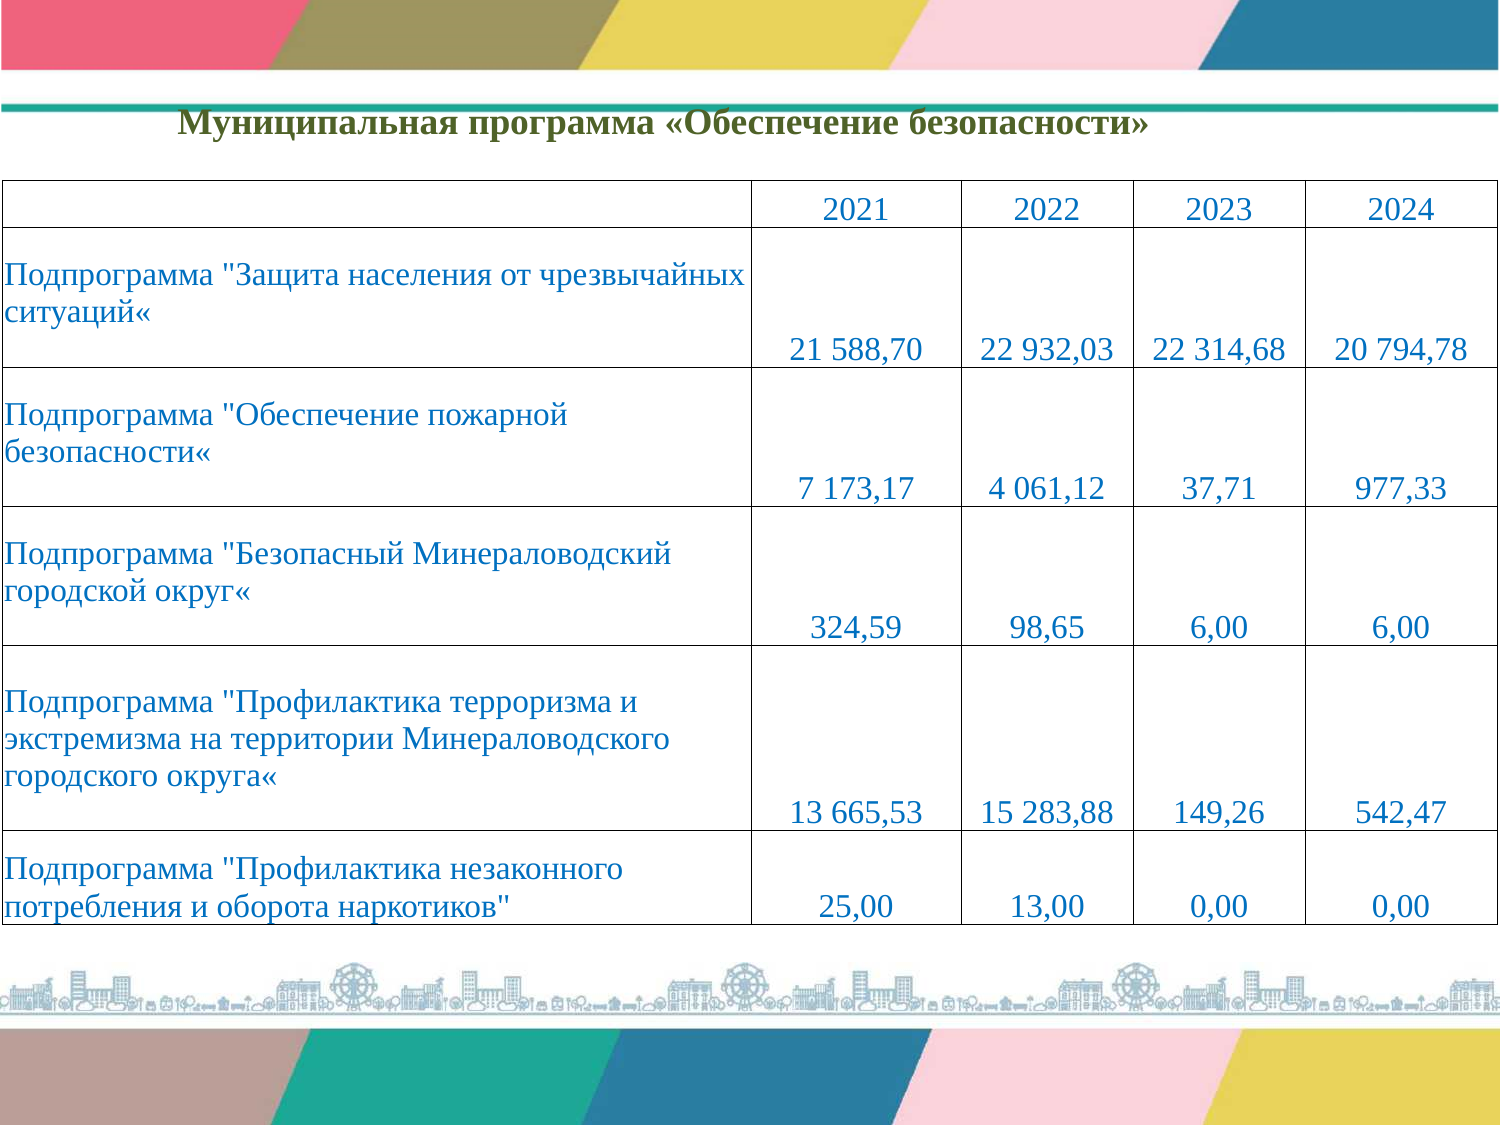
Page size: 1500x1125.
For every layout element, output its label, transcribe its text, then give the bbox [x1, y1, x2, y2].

table_cell Подпрограмма "Защита населения от чрезвычайных ситуаций« [3, 228, 751, 367]
table_cell 37,71 [1134, 368, 1305, 506]
table_cell Подпрограмма "Профилактика незаконного потребления и оборота наркотиков" [3, 831, 751, 924]
table_cell 22 932,03 [962, 228, 1133, 367]
table_cell 324,59 [752, 507, 961, 645]
table_cell 6,00 [1306, 507, 1497, 645]
table_cell 6,00 [1134, 507, 1305, 645]
table_cell 7 173,17 [752, 368, 961, 506]
table_cell 0,00 [1306, 831, 1497, 924]
table_cell 542,47 [1306, 646, 1497, 830]
table_cell 98,65 [962, 507, 1133, 645]
table_cell 977,33 [1306, 368, 1497, 506]
table_header 2022 [962, 181, 1133, 227]
picture [0, 962, 1500, 1125]
table_cell 15 283,88 [962, 646, 1133, 830]
table_cell 22 314,68 [1134, 228, 1305, 367]
table_cell Подпрограмма "Безопасный Минераловодский городской округ« [3, 507, 751, 645]
table_cell 13,00 [962, 831, 1133, 924]
table_header 2024 [1306, 181, 1497, 227]
table_cell 4 061,12 [962, 368, 1133, 506]
table_cell Подпрограмма "Профилактика терроризма и экстремизма на территории Минераловодского городского округа« [3, 646, 751, 830]
table_header [3, 181, 751, 227]
picture [0, 0, 1500, 115]
table_cell 13 665,53 [752, 646, 961, 830]
table_cell 20 794,78 [1306, 228, 1497, 367]
table_cell 0,00 [1134, 831, 1305, 924]
table_cell 25,00 [752, 831, 961, 924]
table_cell Подпрограмма "Обеспечение пожарной безопасности« [3, 368, 751, 506]
table_cell 21 588,70 [752, 228, 961, 367]
table_header 2021 [752, 181, 961, 227]
title Муниципальная программа «Обеспечение безопасности» [161, 122, 1261, 180]
table_header 2023 [1134, 181, 1305, 227]
table_cell 149,26 [1134, 646, 1305, 830]
